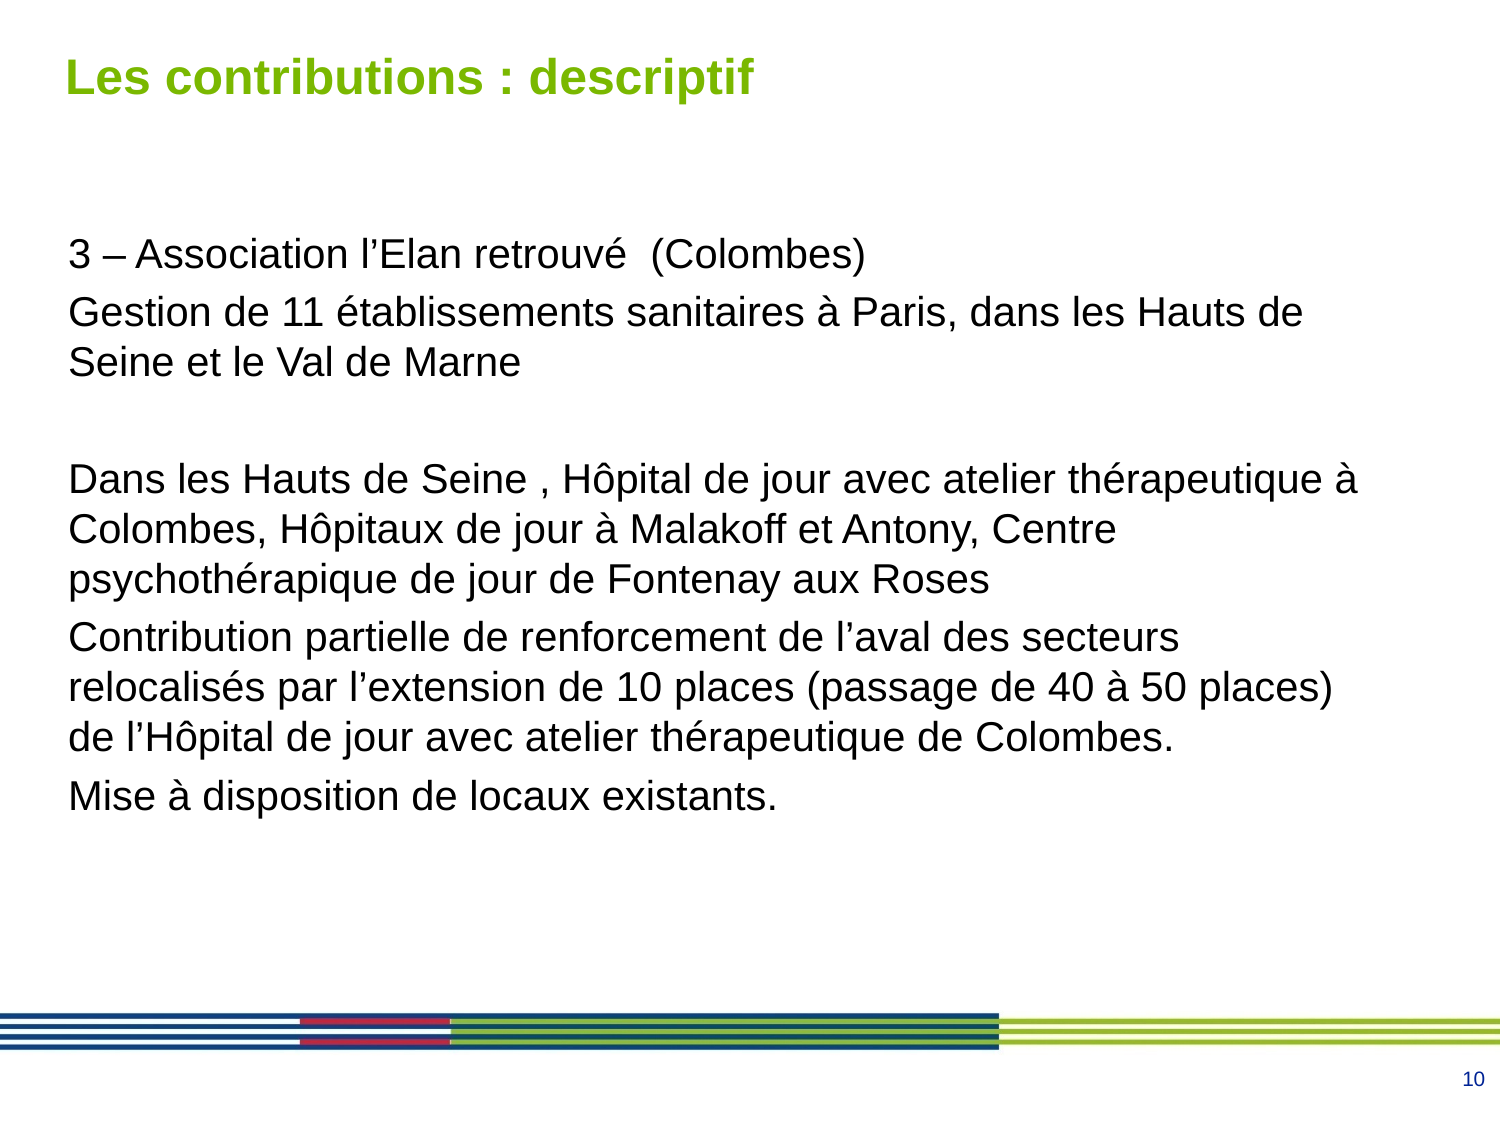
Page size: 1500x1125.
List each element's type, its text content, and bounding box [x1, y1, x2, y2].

picture [0, 999, 1500, 1063]
title Les contributions : descriptif [50, 36, 1388, 173]
list 3 – Association l’Elan retrouvé (Colombes) Gestion de 11 établissements sanitaires à Paris, dans les Hauts de Seine et le Val de Marne Dans les Hauts de Seine , Hôpital de jour avec atelier thérapeutique à Colombes, Hôpitaux de jour à Malakoff et Antony, Centre psychothérapique de jour de Fontenay aux Roses Contribution partielle de renforcement de l’aval des secteurs relocalisés par l’extension de 10 places (passage de 40 à 50 places) de l’Hôpital de jour avec atelier thérapeutique de Colombes. Mise à disposition de locaux existants. [53, 160, 1388, 929]
